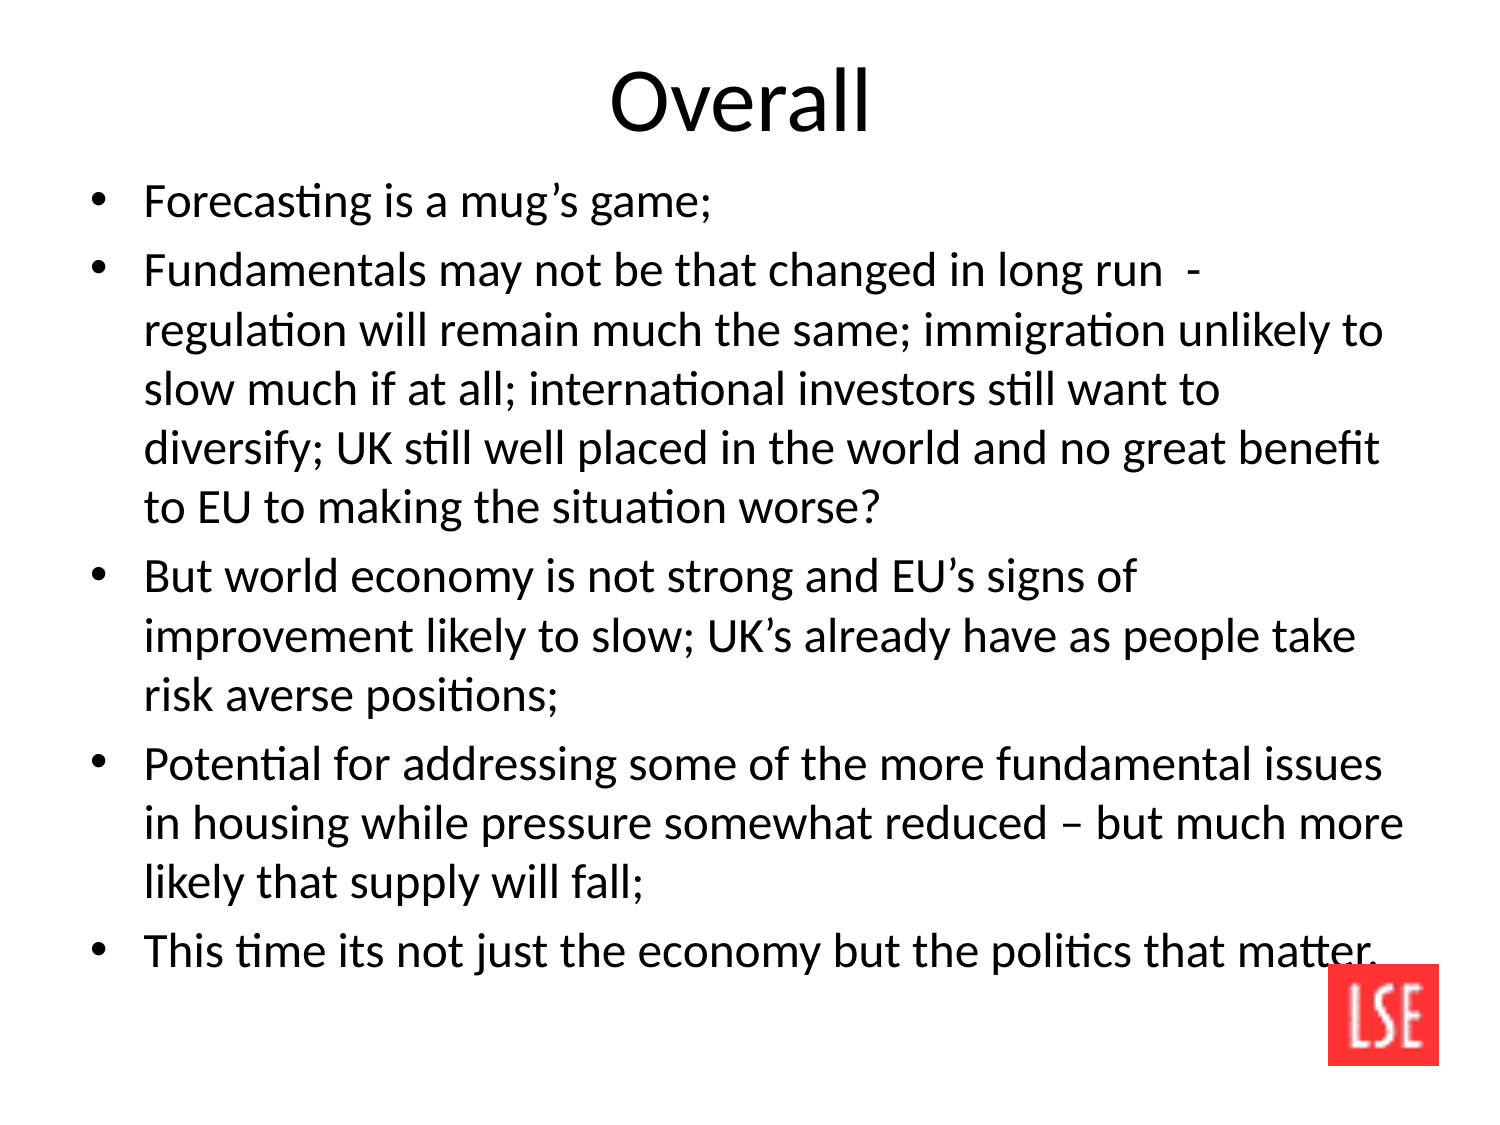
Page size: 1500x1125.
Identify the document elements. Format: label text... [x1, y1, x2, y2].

title Overall [76, 1, 1427, 189]
list Forecasting is a mug’s game; Fundamentals may not be that changed in long run - regulation will remain much the same; immigration unlikely to slow much if at all; international investors still want to diversify; UK still well placed in the world and no great benefit to EU to making the situation worse? But world economy is not strong and EU’s signs of improvement likely to slow; UK’s already have as people take risk averse positions; Potential for addressing some of the more fundamental issues in housing while pressure somewhat reduced – but much more likely that supply will fall; This time its not just the economy but the politics that matter. [75, 160, 1425, 1005]
picture [1328, 963, 1439, 1067]
